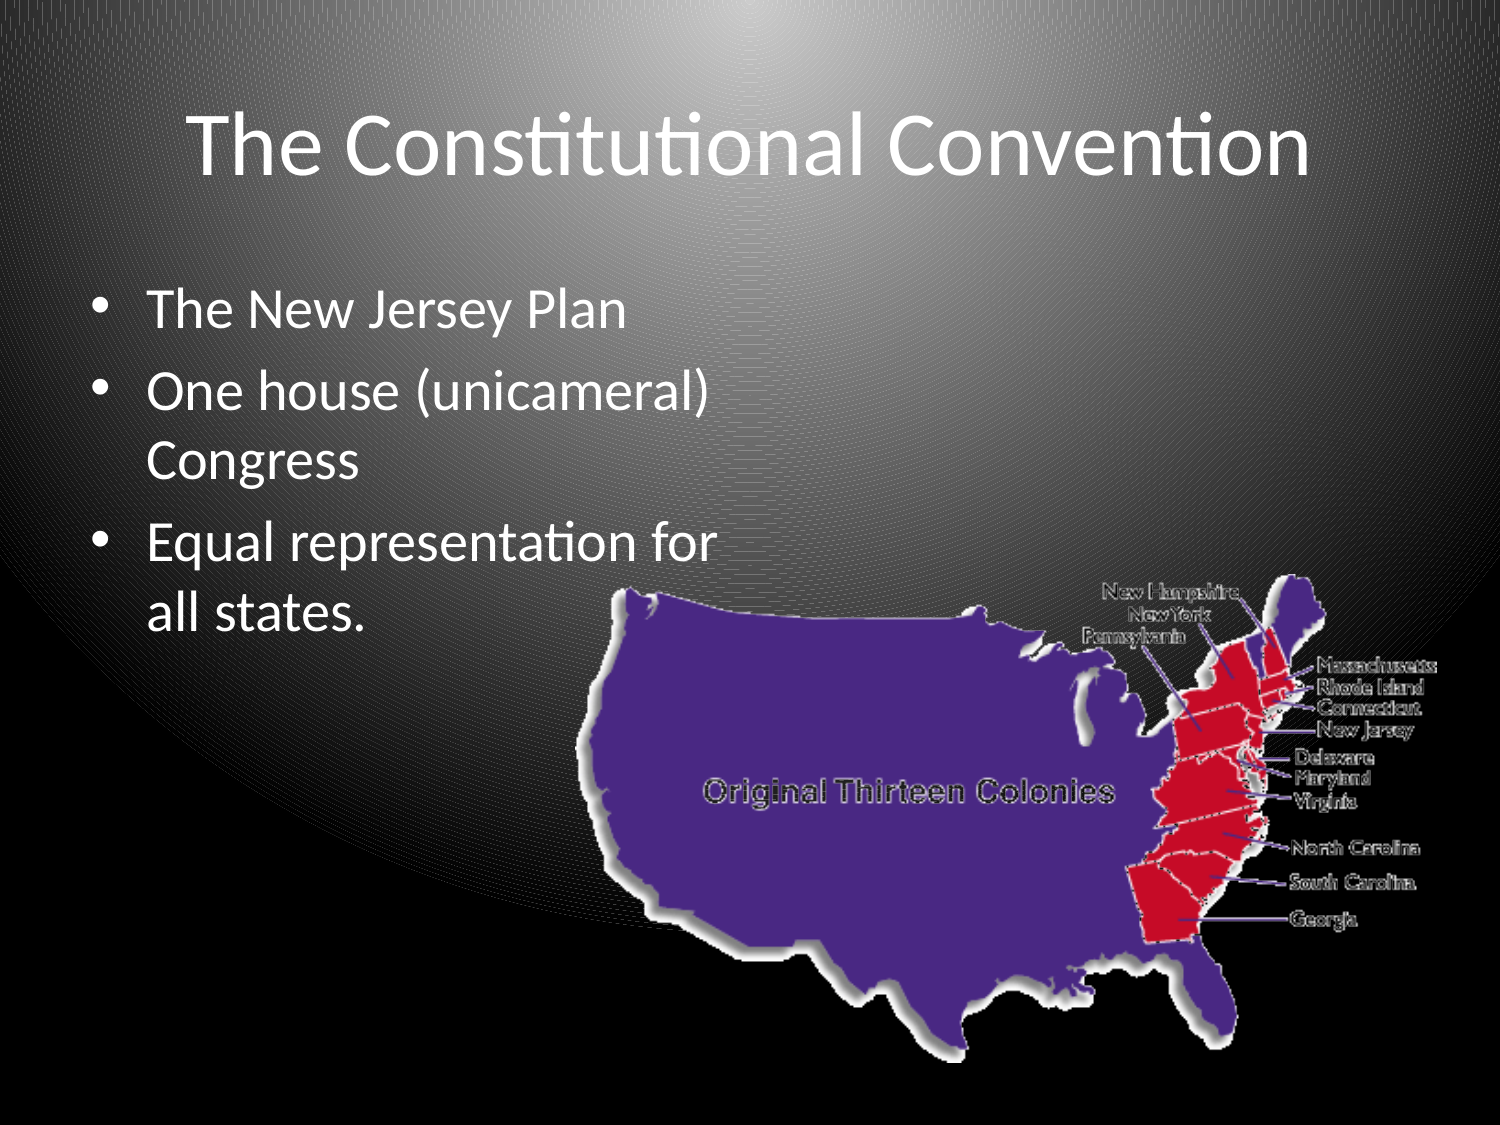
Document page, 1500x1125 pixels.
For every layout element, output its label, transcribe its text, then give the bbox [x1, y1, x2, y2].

title The Constitutional Convention [75, 45, 1425, 233]
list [574, 574, 1437, 1063]
list The New Jersey Plan One house (unicameral) Congress Equal representation for all states. [75, 262, 738, 1005]
